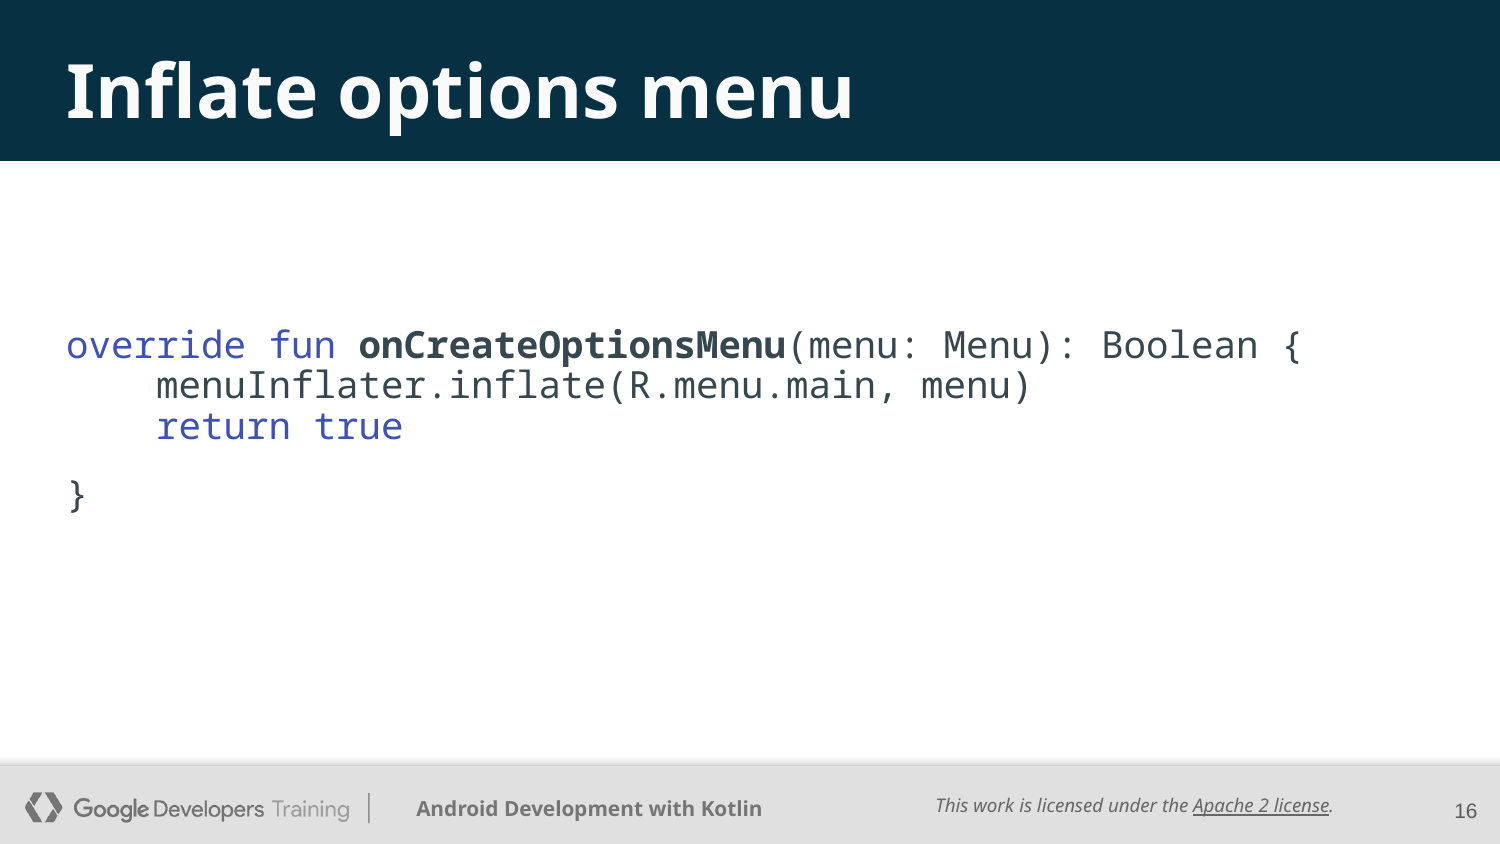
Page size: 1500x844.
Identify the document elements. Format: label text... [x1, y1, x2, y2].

picture [0, 161, 1500, 844]
slide_number ‹#› [1402, 777, 1493, 842]
title Inflate options menu [51, 28, 1449, 122]
list override fun onCreateOptionsMenu(menu: Menu): Boolean { menuInflater.inflate(R.menu.main, menu) return true } [51, 311, 1449, 583]
